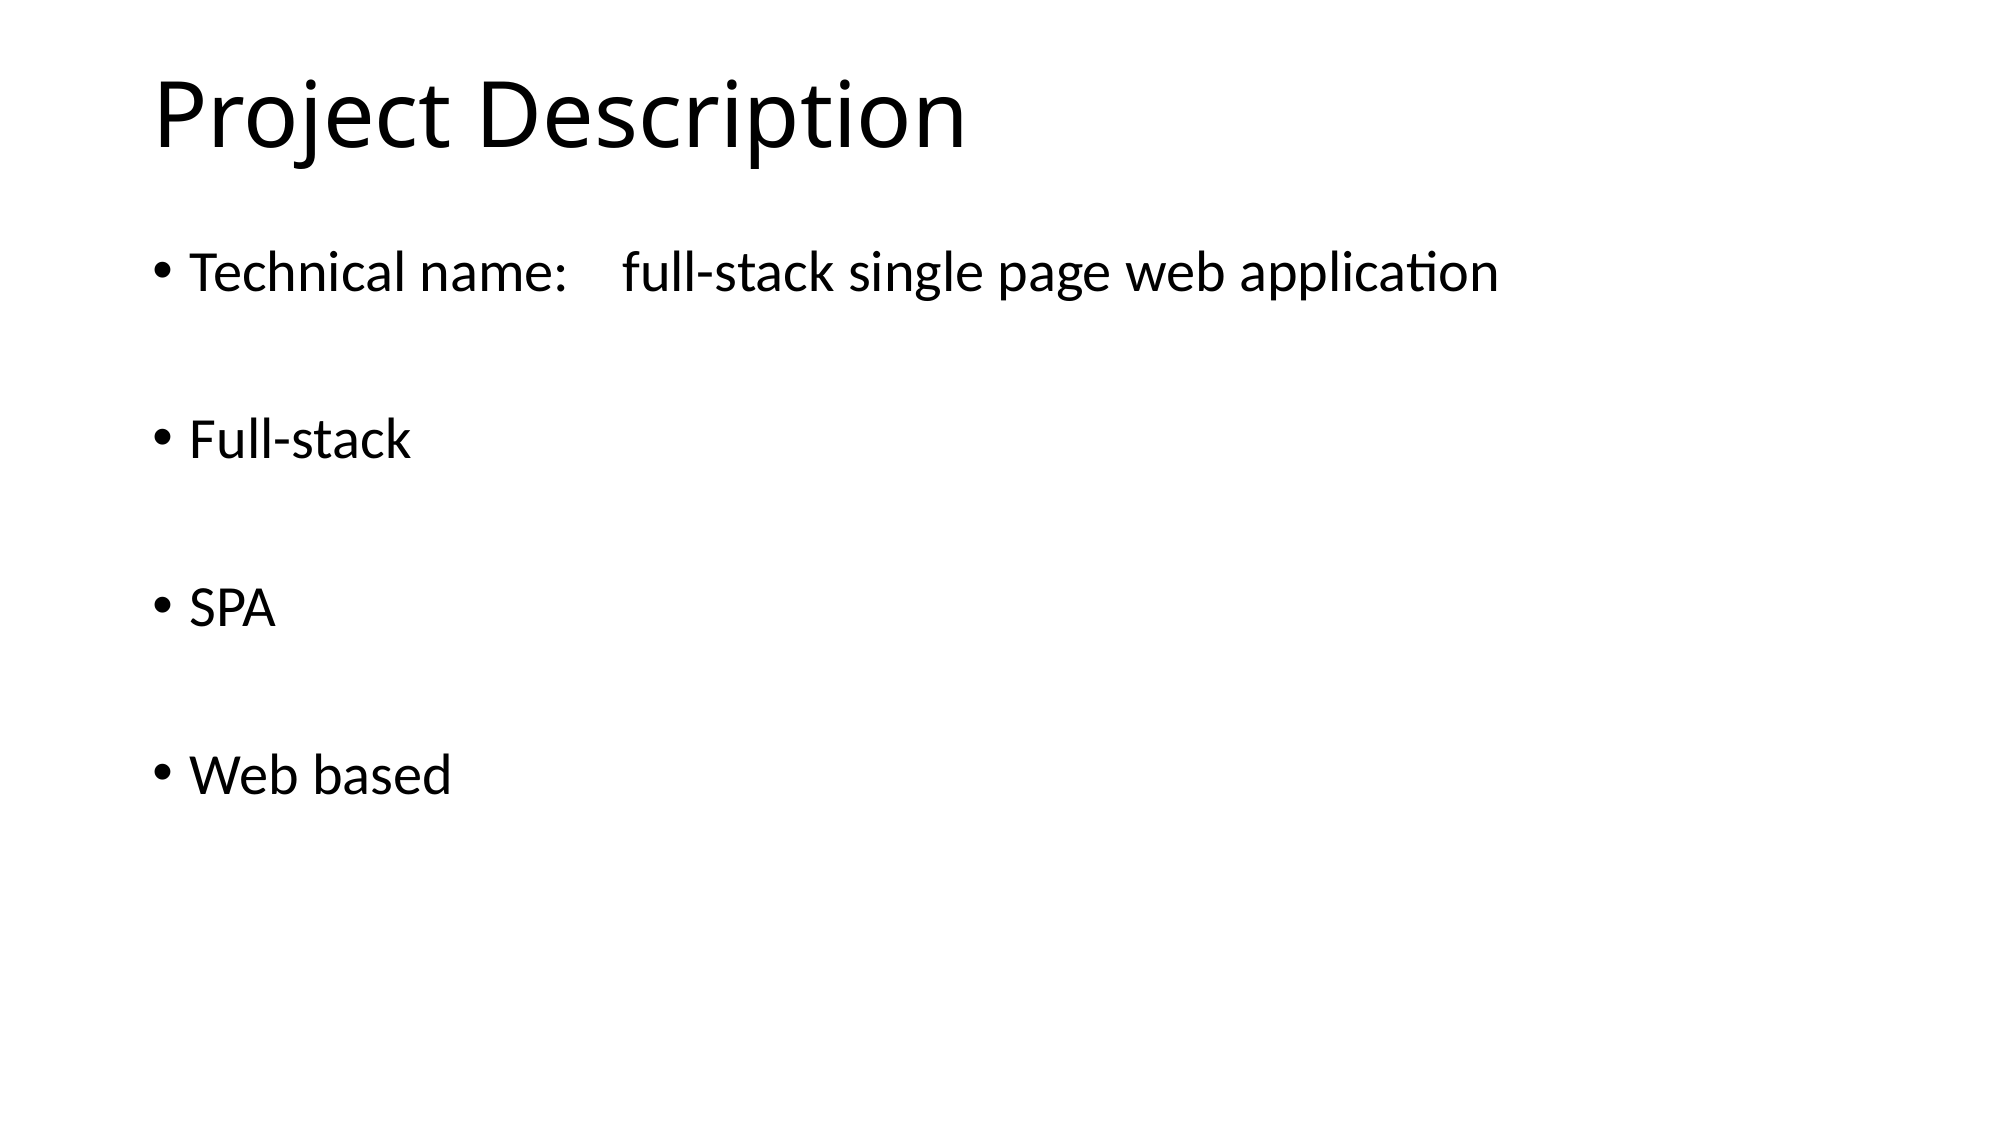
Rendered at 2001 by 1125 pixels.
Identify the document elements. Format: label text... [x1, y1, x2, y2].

list Technical name: full-stack single page web application Full-stack SPA Web based [137, 233, 1863, 1014]
title Project Description [137, 60, 1863, 175]
